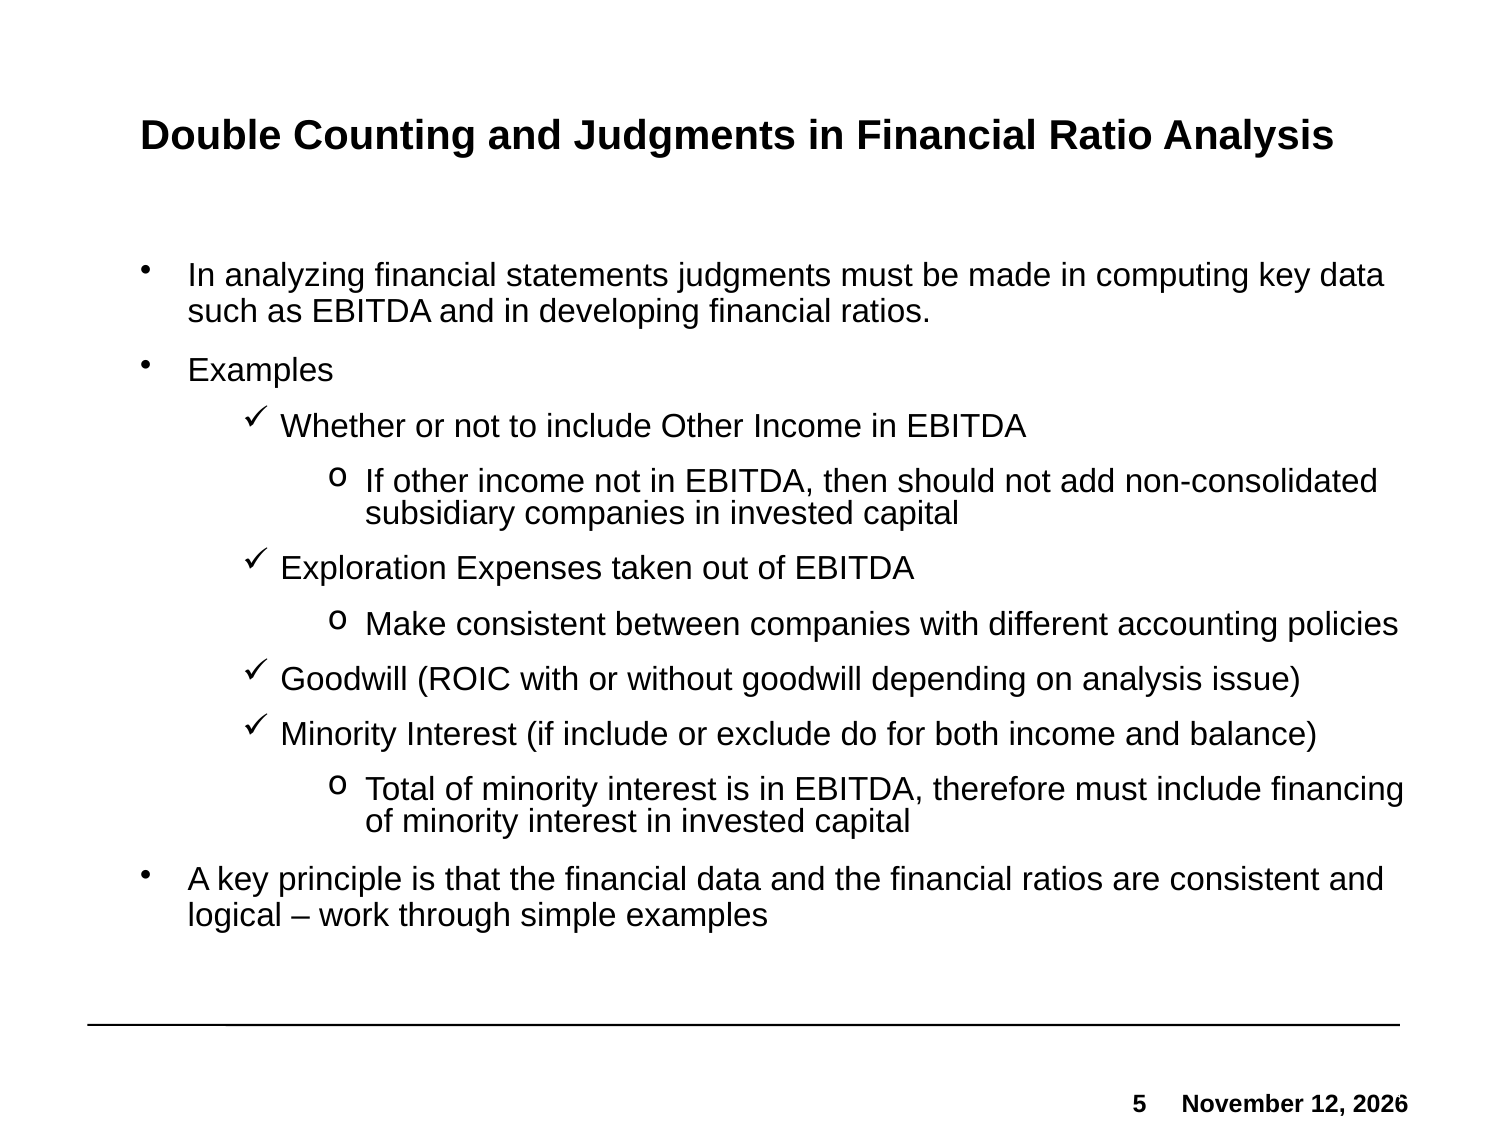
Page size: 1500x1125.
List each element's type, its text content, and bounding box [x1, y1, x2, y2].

list In analyzing financial statements judgments must be made in computing key data such as EBITDA and in developing financial ratios. Examples Whether or not to include Other Income in EBITDA If other income not in EBITDA, then should not add non-consolidated subsidiary companies in invested capital Exploration Expenses taken out of EBITDA Make consistent between companies with different accounting policies Goodwill (ROIC with or without goodwill depending on analysis issue) Minority Interest (if include or exclude do for both income and balance) Total of minority interest is in EBITDA, therefore must include financing of minority interest in invested capital A key principle is that the financial data and the financial ratios are consistent and logical – work through simple examples [124, 249, 1426, 1013]
title Double Counting and Judgments in Financial Ratio Analysis [124, 99, 1401, 226]
